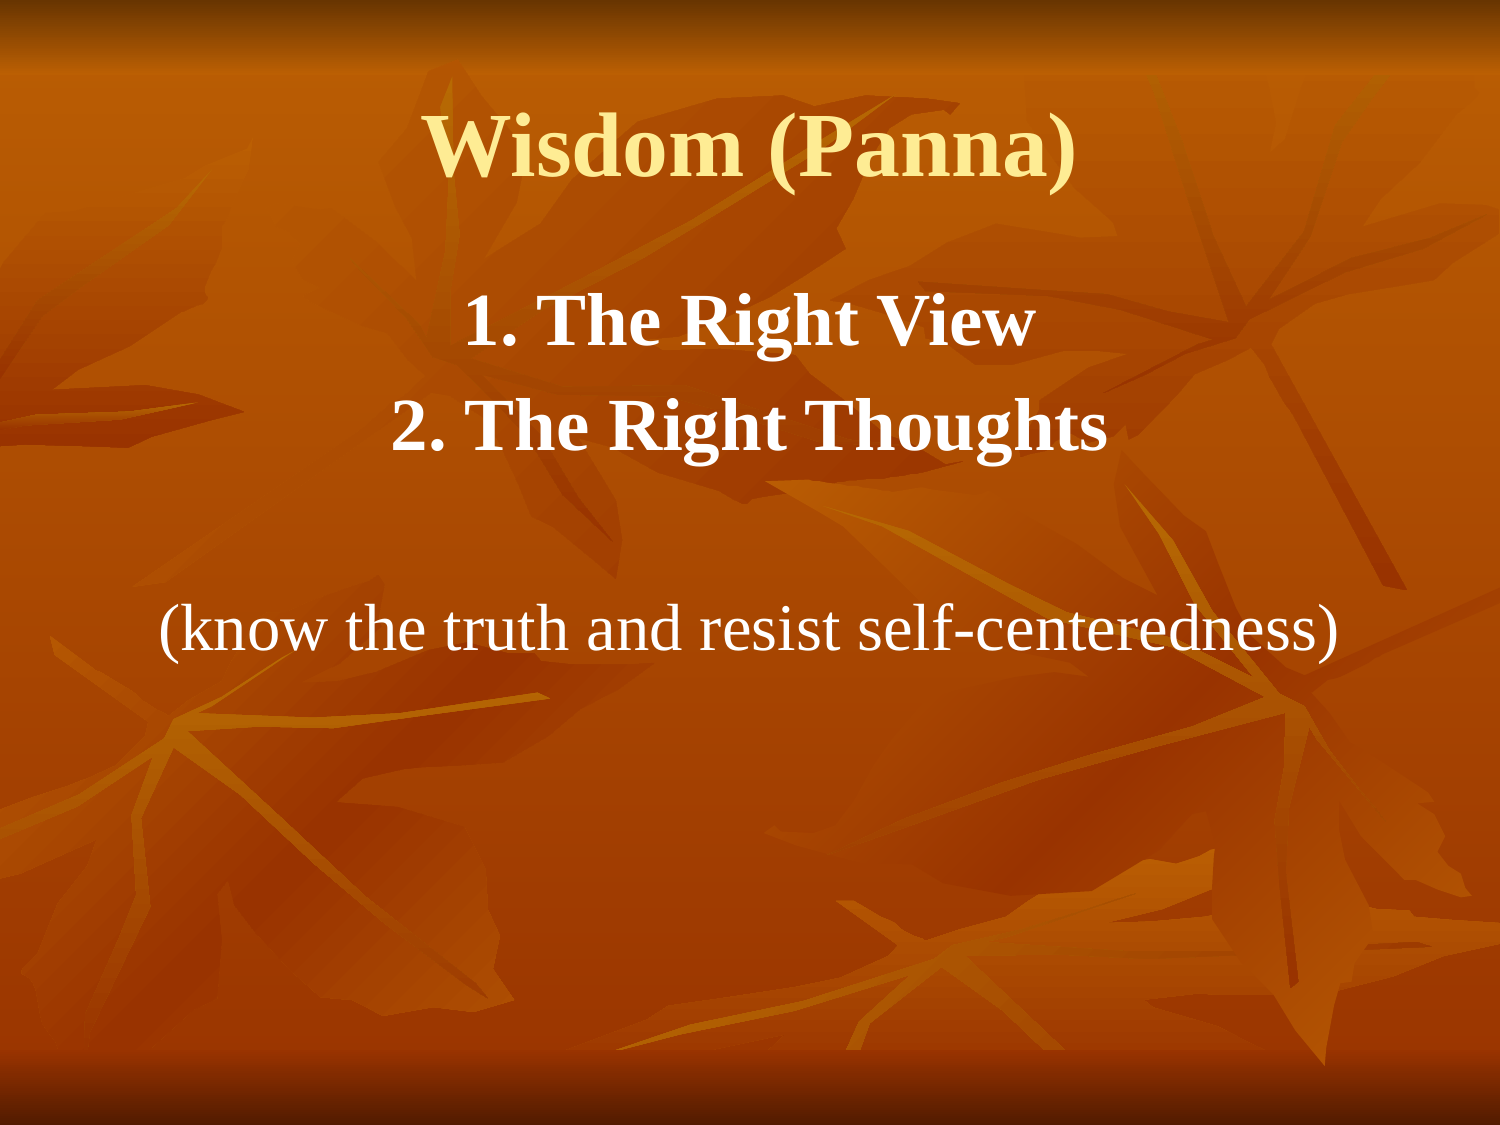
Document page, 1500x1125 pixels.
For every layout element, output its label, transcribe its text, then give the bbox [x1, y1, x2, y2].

list 1. The Right View 2. The Right Thoughts (know the truth and resist self-centeredness) [74, 262, 1426, 1006]
title Wisdom (Panna) [74, 45, 1426, 234]
